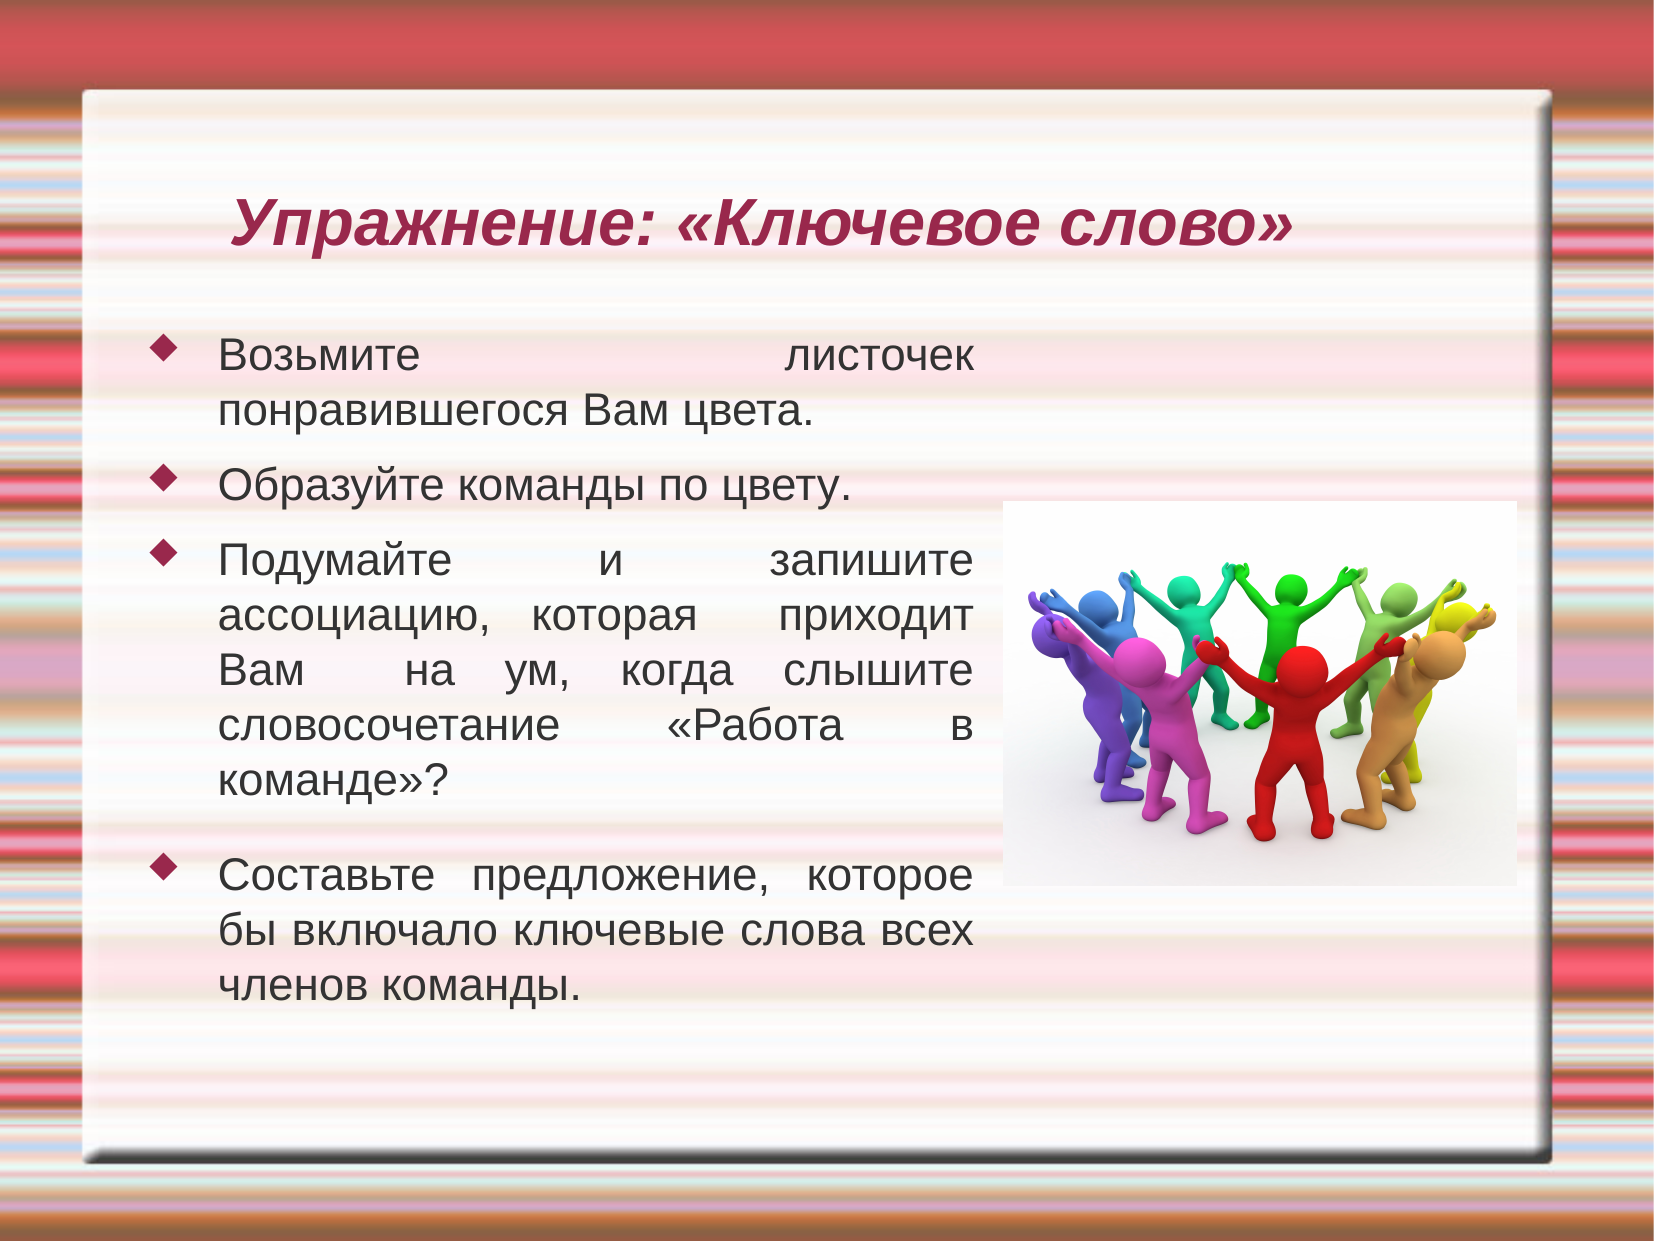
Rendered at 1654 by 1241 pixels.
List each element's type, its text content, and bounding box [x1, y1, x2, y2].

picture [0, 0, 1654, 1241]
title Упражнение: «Ключевое слово» [121, 114, 1534, 322]
list Возьмите листочек понравившегося Вам цвета. Образуйте команды по цвету. Подумайте и запишите ассоциацию, которая приходит Вам на ум, когда слышите словосочетание «Работа в команде»? Составьте предложение, которое бы включало ключевые слова всех членов команды. [134, 324, 975, 1030]
